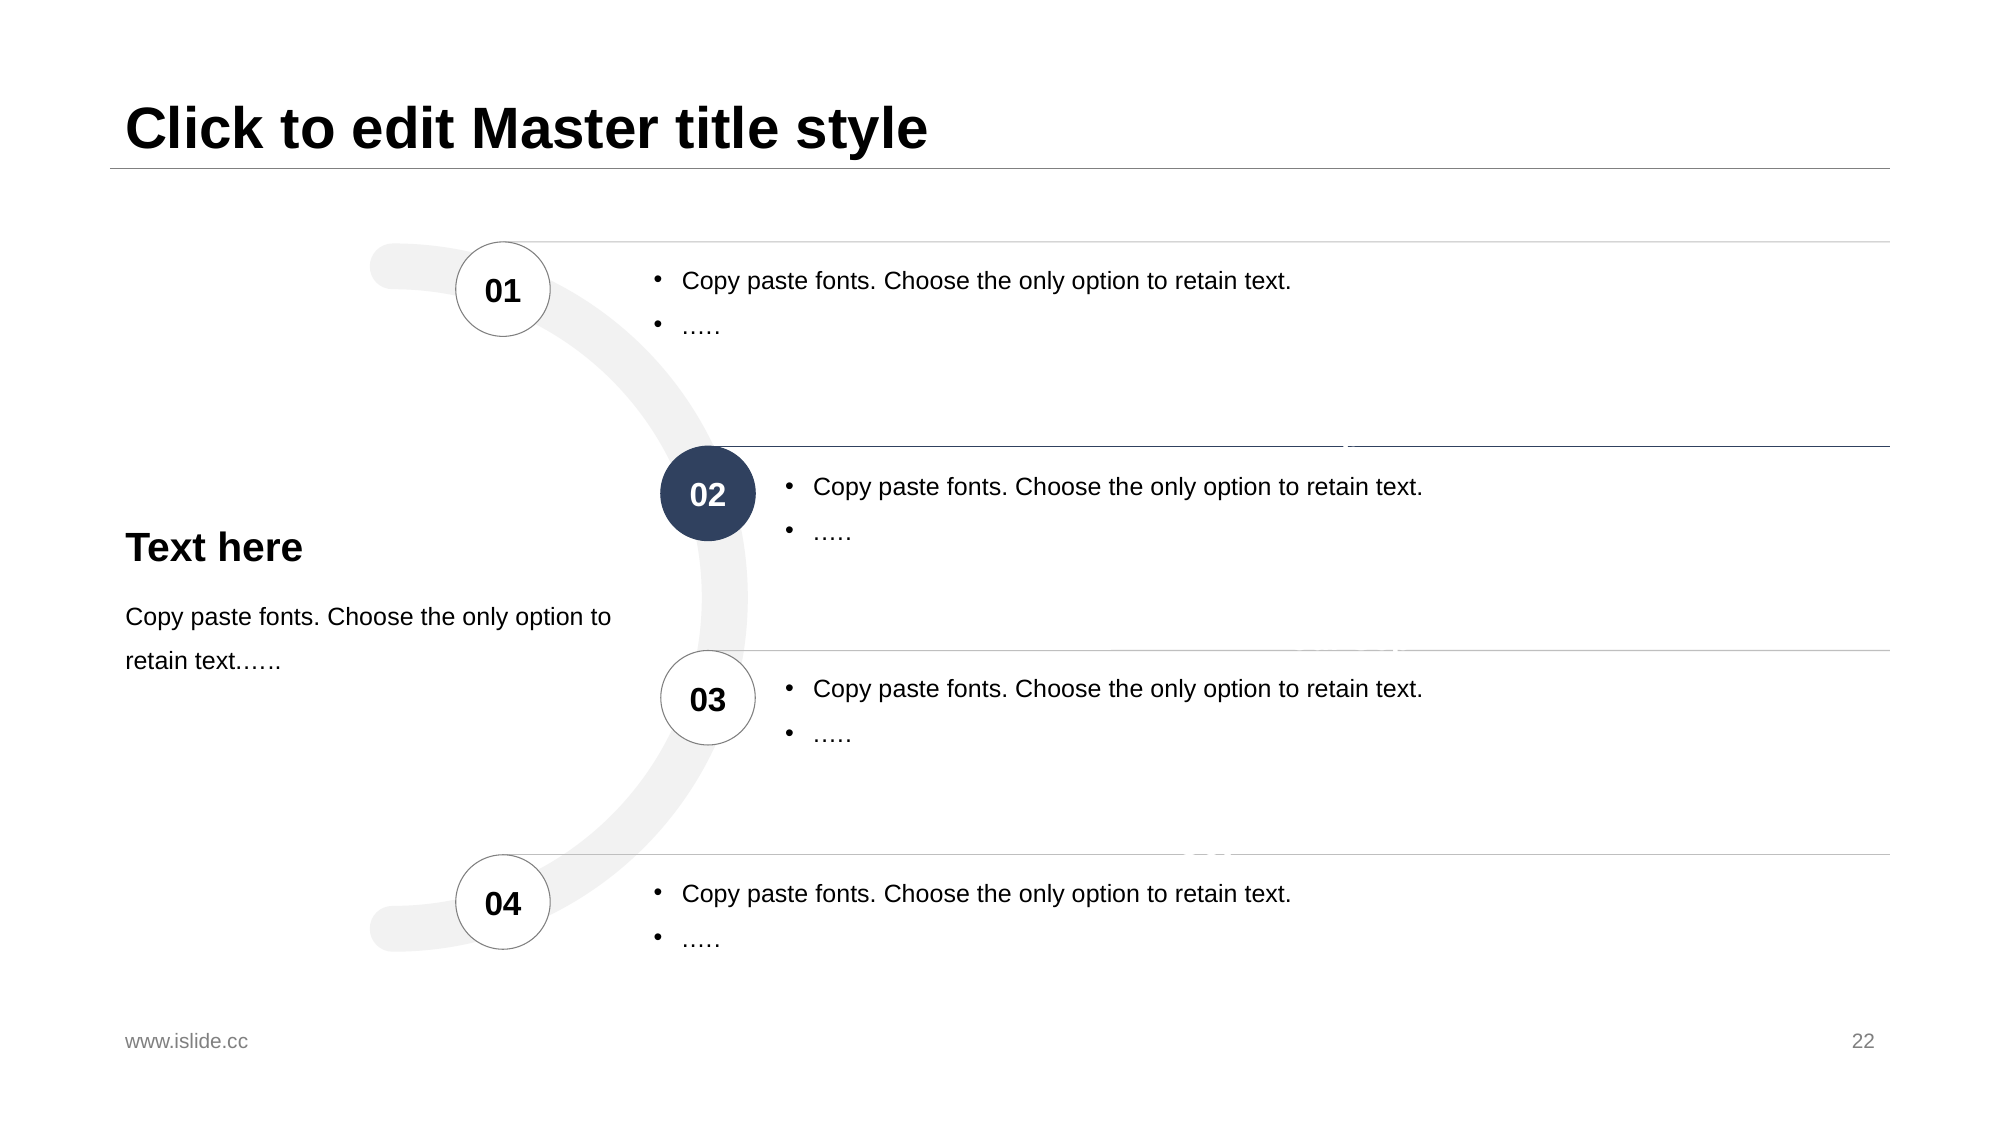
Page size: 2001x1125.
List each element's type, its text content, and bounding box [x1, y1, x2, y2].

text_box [110, 241, 1890, 958]
title Click to edit Master title style [109, 0, 1890, 169]
footer www.islide.cc [109, 1023, 790, 1058]
slide_number 22 [1412, 1023, 1890, 1058]
